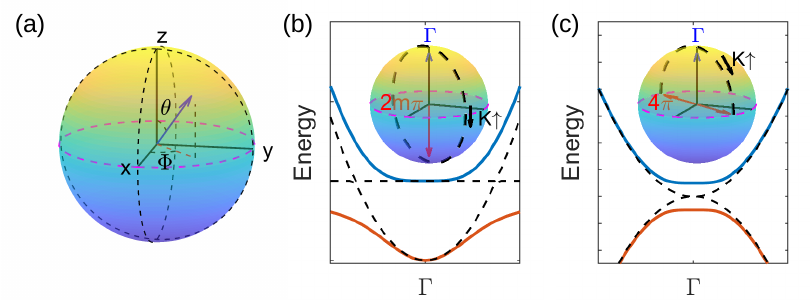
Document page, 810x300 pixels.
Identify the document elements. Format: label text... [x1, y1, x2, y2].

picture [555, 0, 810, 300]
text_box (c) [544, 0, 555, 45]
picture [1, 0, 544, 300]
